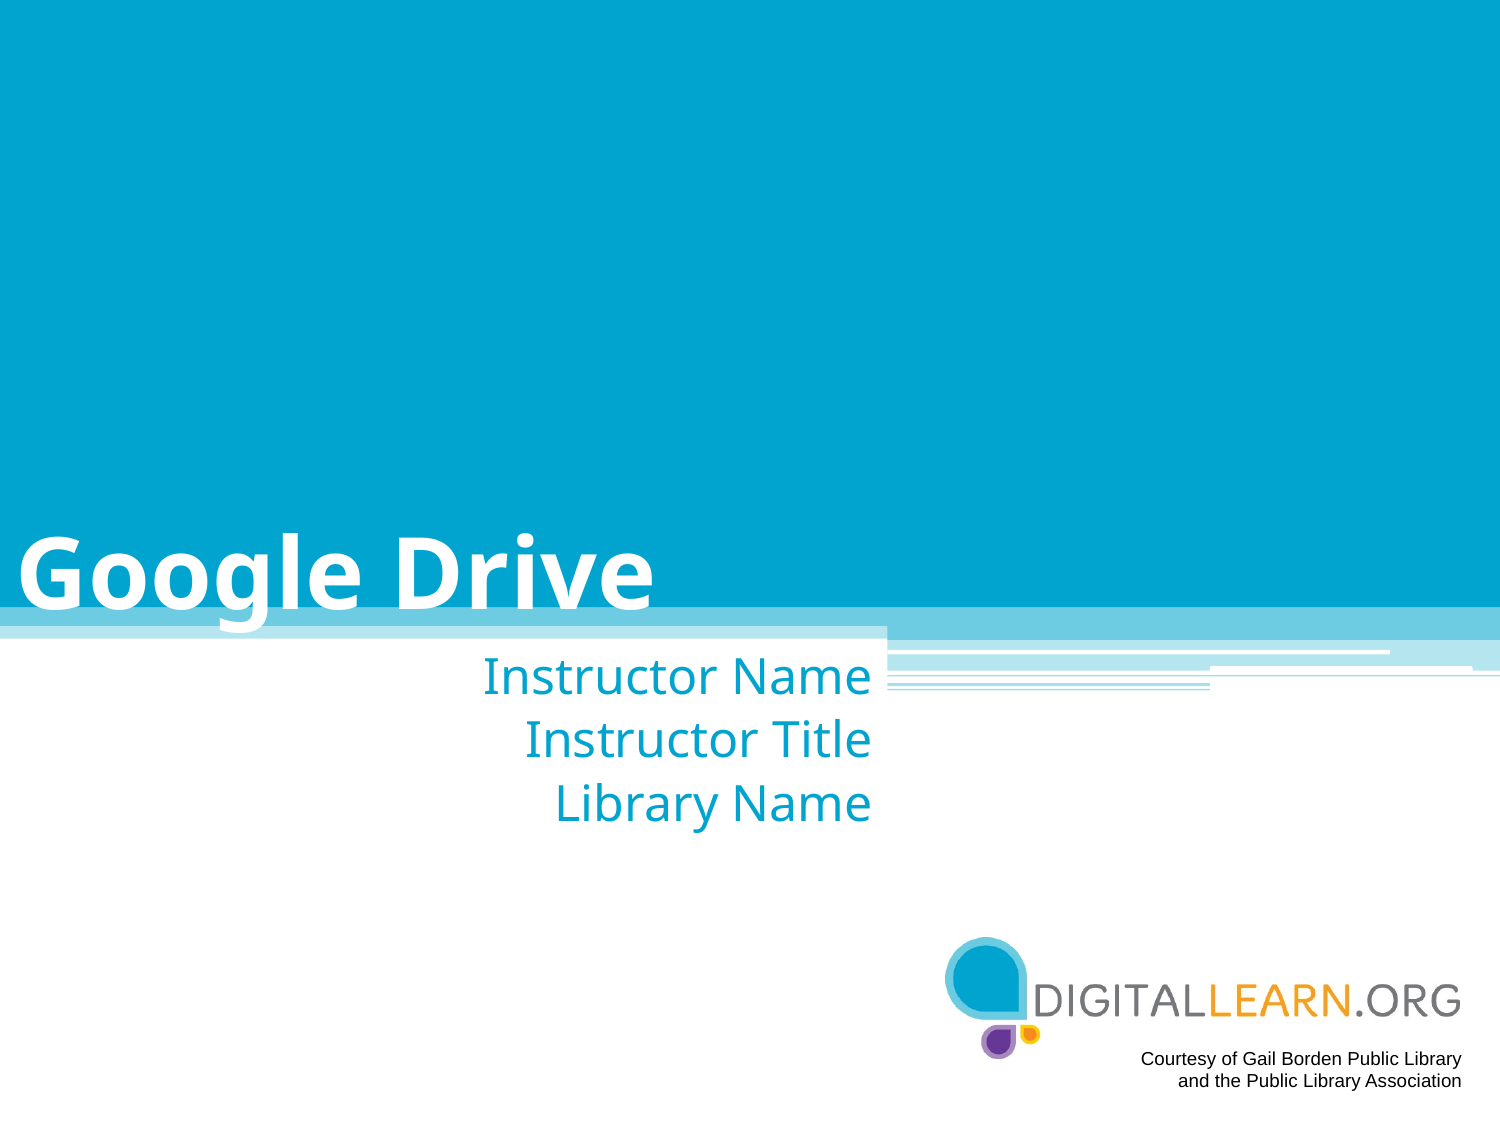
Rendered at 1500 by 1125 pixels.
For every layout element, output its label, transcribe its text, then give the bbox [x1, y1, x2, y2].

text_box Courtesy of Gail Borden Public Library and the Public Library Association [726, 1038, 1477, 1099]
subtitle Instructor Name Instructor Title Library Name [0, 636, 888, 837]
title Google Drive [1, 125, 1500, 637]
picture [945, 937, 1460, 1059]
